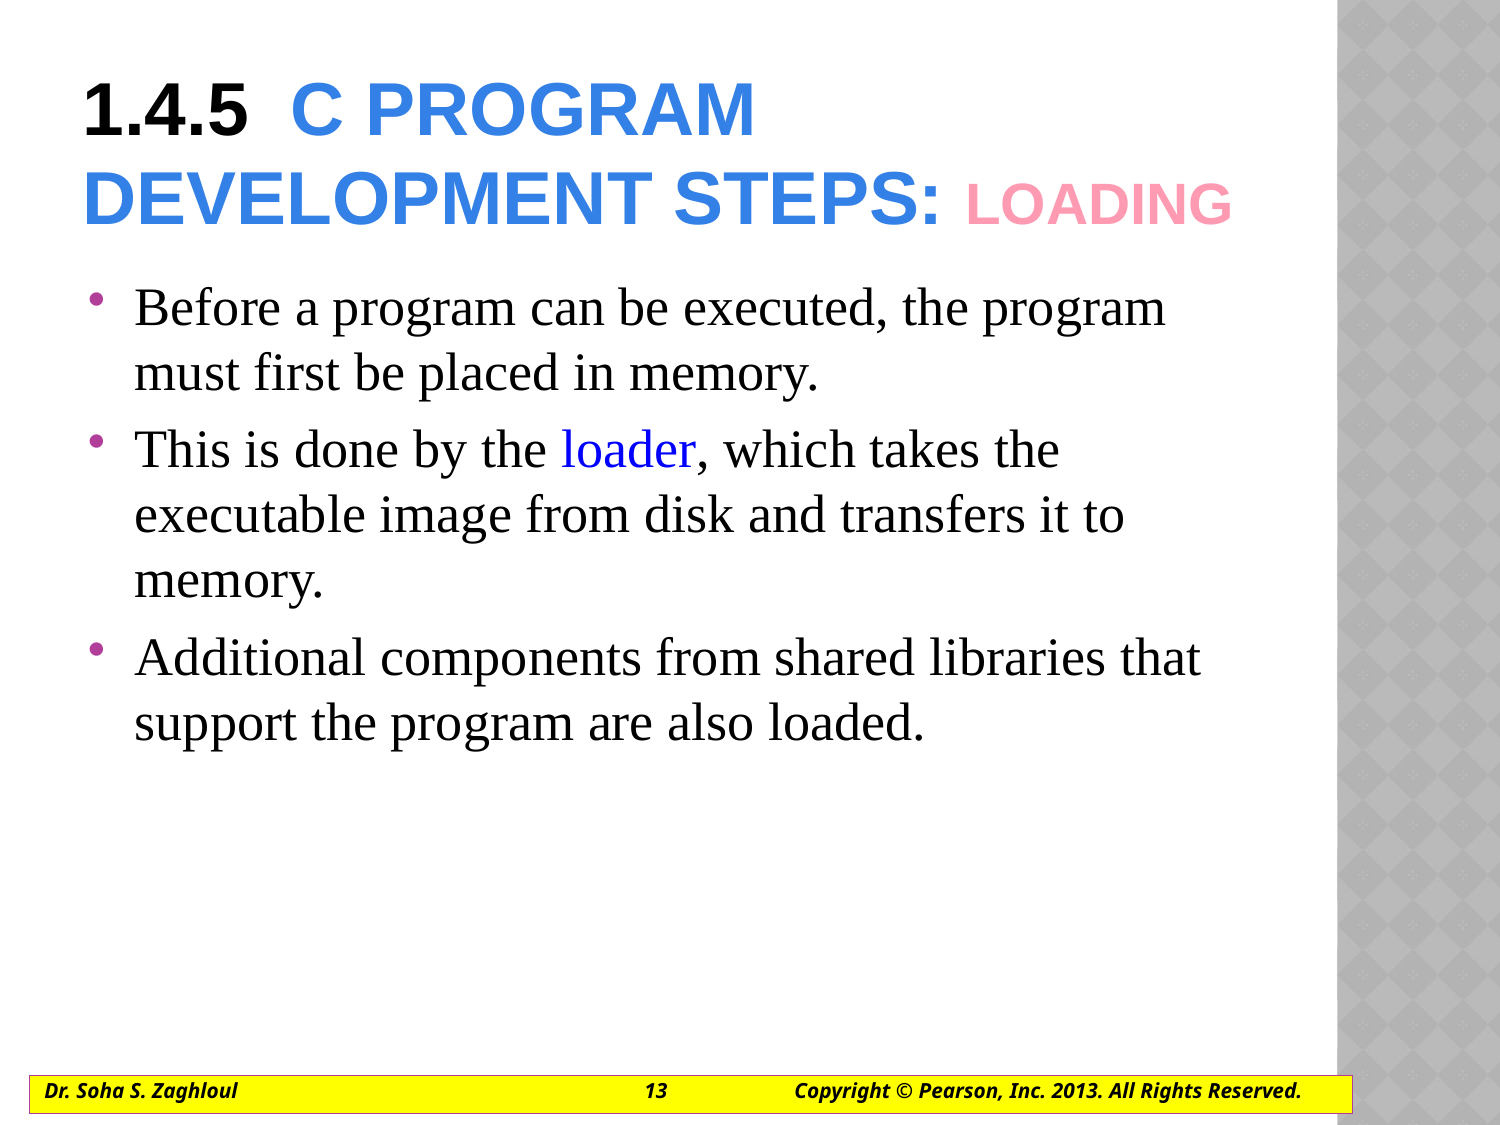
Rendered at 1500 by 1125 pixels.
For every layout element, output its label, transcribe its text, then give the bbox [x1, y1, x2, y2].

text_box Dr. Soha S. Zaghloul 13 Copyright © Pearson, Inc. 2013. All Rights Reserved. [29, 1075, 1353, 1114]
title 1.4.5 c PROGRAM DEVELOPMENT STEPS: Loading [75, 52, 1263, 240]
list Before a program can be executed, the program must first be placed in memory. This is done by the loader, which takes the executable image from disk and transfers it to memory. Additional components from shared libraries that support the program are also loaded. [75, 264, 1263, 1059]
